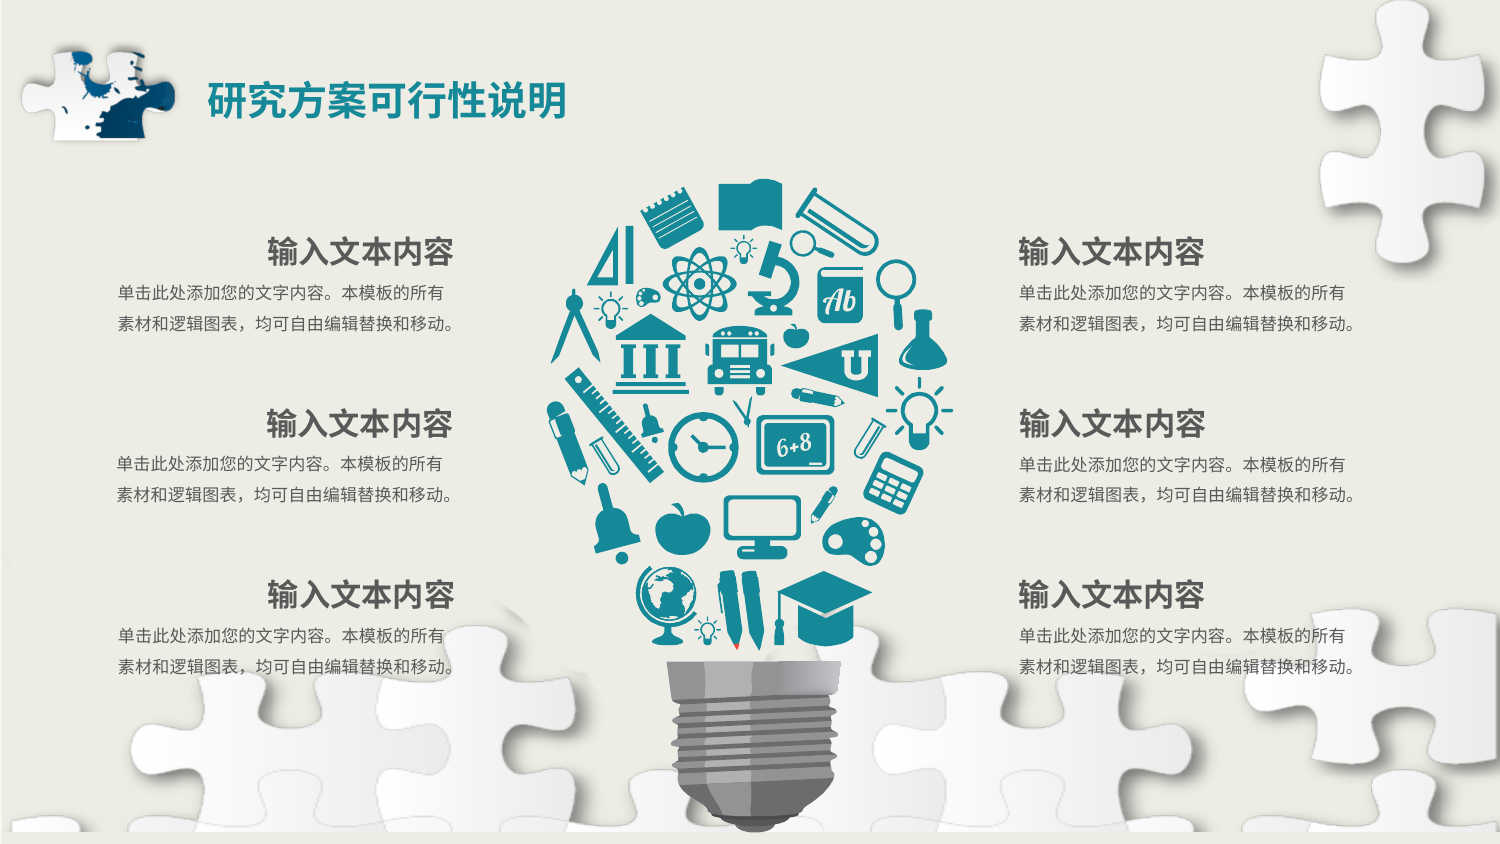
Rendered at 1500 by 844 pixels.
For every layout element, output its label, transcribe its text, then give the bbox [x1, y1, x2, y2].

text_box [894, 425, 905, 436]
text_box [747, 240, 800, 316]
text_box [885, 408, 898, 413]
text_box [550, 288, 601, 365]
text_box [102, 224, 471, 343]
text_box [756, 387, 766, 396]
text_box [712, 325, 768, 338]
text_box [723, 495, 801, 560]
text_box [774, 570, 873, 647]
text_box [717, 569, 743, 645]
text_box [875, 259, 917, 331]
text_box [934, 425, 944, 436]
picture [0, 0, 1500, 844]
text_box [655, 502, 711, 555]
text_box [707, 339, 772, 385]
text_box [640, 186, 704, 247]
text_box [593, 483, 641, 554]
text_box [612, 313, 690, 394]
text_box [564, 374, 663, 484]
text_box [546, 401, 587, 486]
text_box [1003, 567, 1372, 686]
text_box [662, 246, 737, 322]
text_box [732, 395, 753, 428]
text_box 研究方案可行性说明 [174, 64, 601, 136]
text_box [589, 436, 621, 476]
text_box [817, 267, 863, 324]
text_box [615, 551, 629, 565]
text_box [714, 387, 724, 396]
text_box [635, 565, 698, 646]
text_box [783, 323, 810, 349]
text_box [795, 187, 879, 257]
text_box [705, 343, 710, 356]
text_box [701, 616, 712, 641]
text_box [718, 178, 783, 231]
text_box [791, 388, 845, 408]
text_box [668, 411, 739, 483]
text_box [934, 386, 944, 396]
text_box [789, 230, 835, 258]
text_box [917, 376, 922, 389]
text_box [1004, 396, 1373, 514]
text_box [743, 570, 765, 641]
text_box [941, 408, 954, 413]
text_box [605, 296, 624, 312]
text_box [666, 642, 841, 833]
text_box [780, 335, 878, 398]
text_box [734, 234, 754, 264]
text_box [900, 391, 939, 451]
text_box [641, 403, 663, 444]
text_box [898, 309, 948, 370]
text_box [756, 415, 835, 475]
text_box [586, 225, 634, 286]
text_box [635, 287, 657, 307]
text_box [1003, 224, 1372, 343]
text_box [770, 343, 775, 356]
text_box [102, 568, 471, 686]
text_box [863, 453, 924, 515]
text_box [894, 386, 905, 396]
text_box [822, 517, 885, 566]
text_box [853, 417, 887, 460]
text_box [101, 396, 470, 514]
text_box [810, 486, 838, 524]
